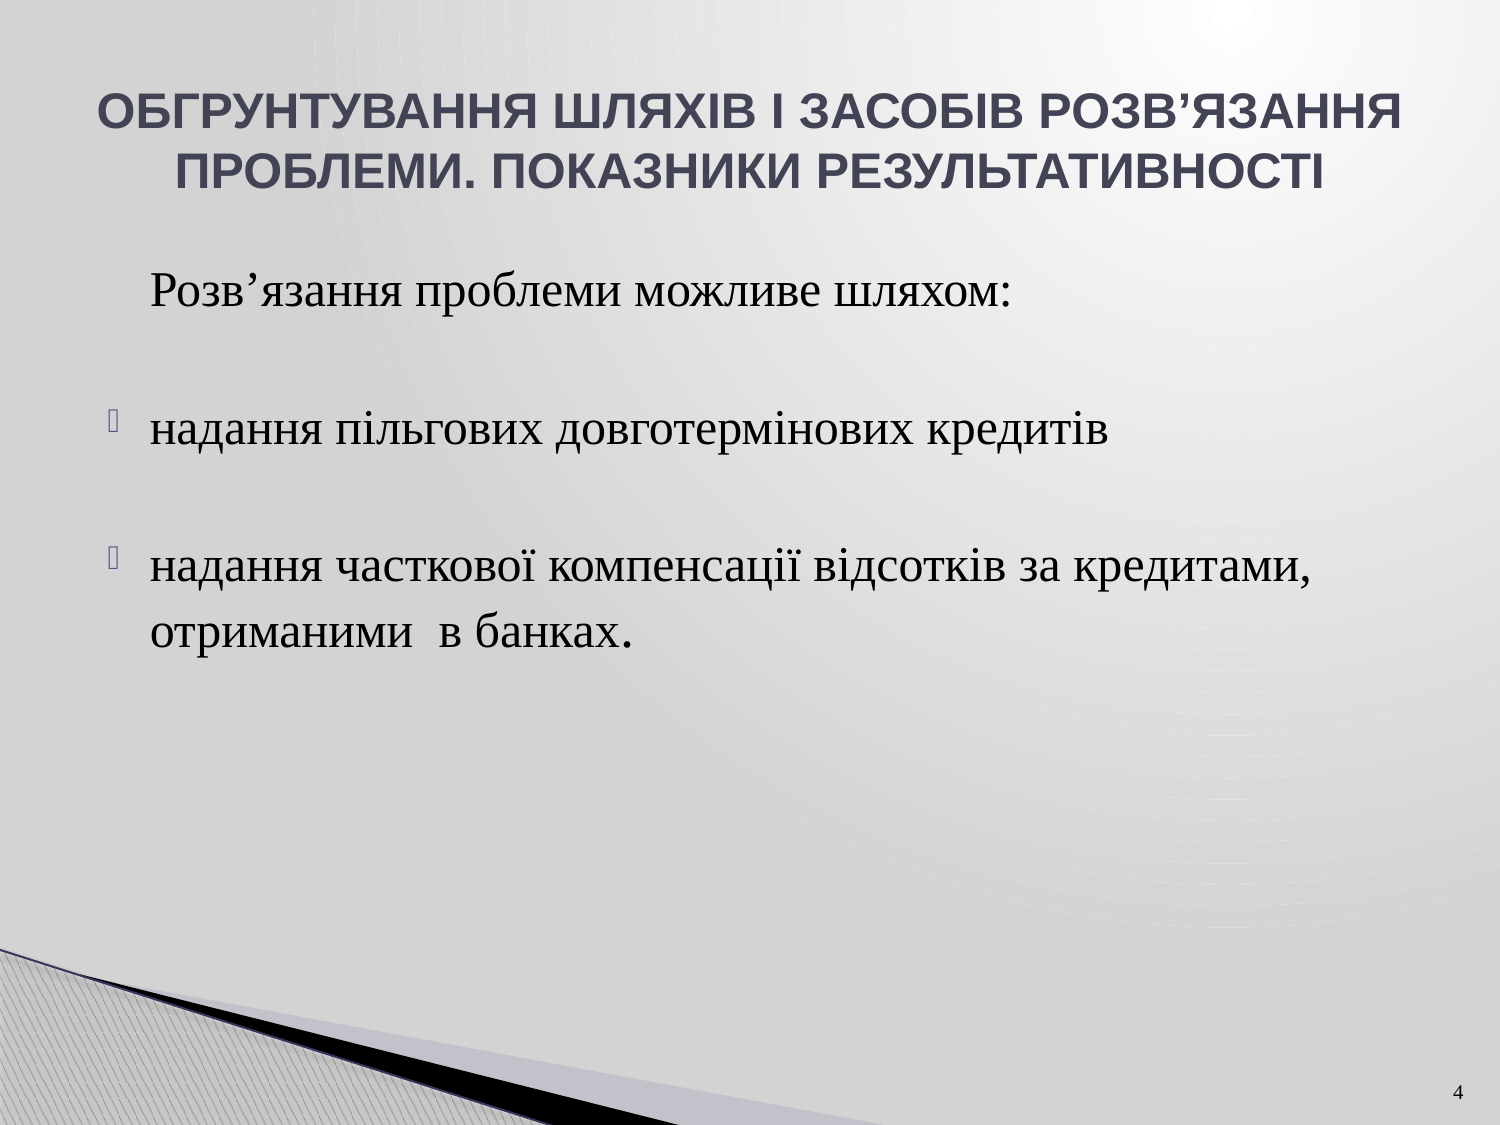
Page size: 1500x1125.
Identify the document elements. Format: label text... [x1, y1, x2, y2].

title ОБГРУНТУВАННЯ ШЛЯХІВ І ЗАСОБІВ РОЗВ’ЯЗАННЯ ПРОБЛЕМИ. ПОКАЗНИКИ РЕЗУЛЬТАТИВНОСТІ [75, 45, 1425, 233]
list Розв’язання проблеми можливе шляхом: надання пільгових довготермінових кредитів надання часткової компенсації відсотків за кредитами, отриманими в банках. [75, 243, 1425, 986]
slide_number 4 [1418, 1051, 1479, 1112]
